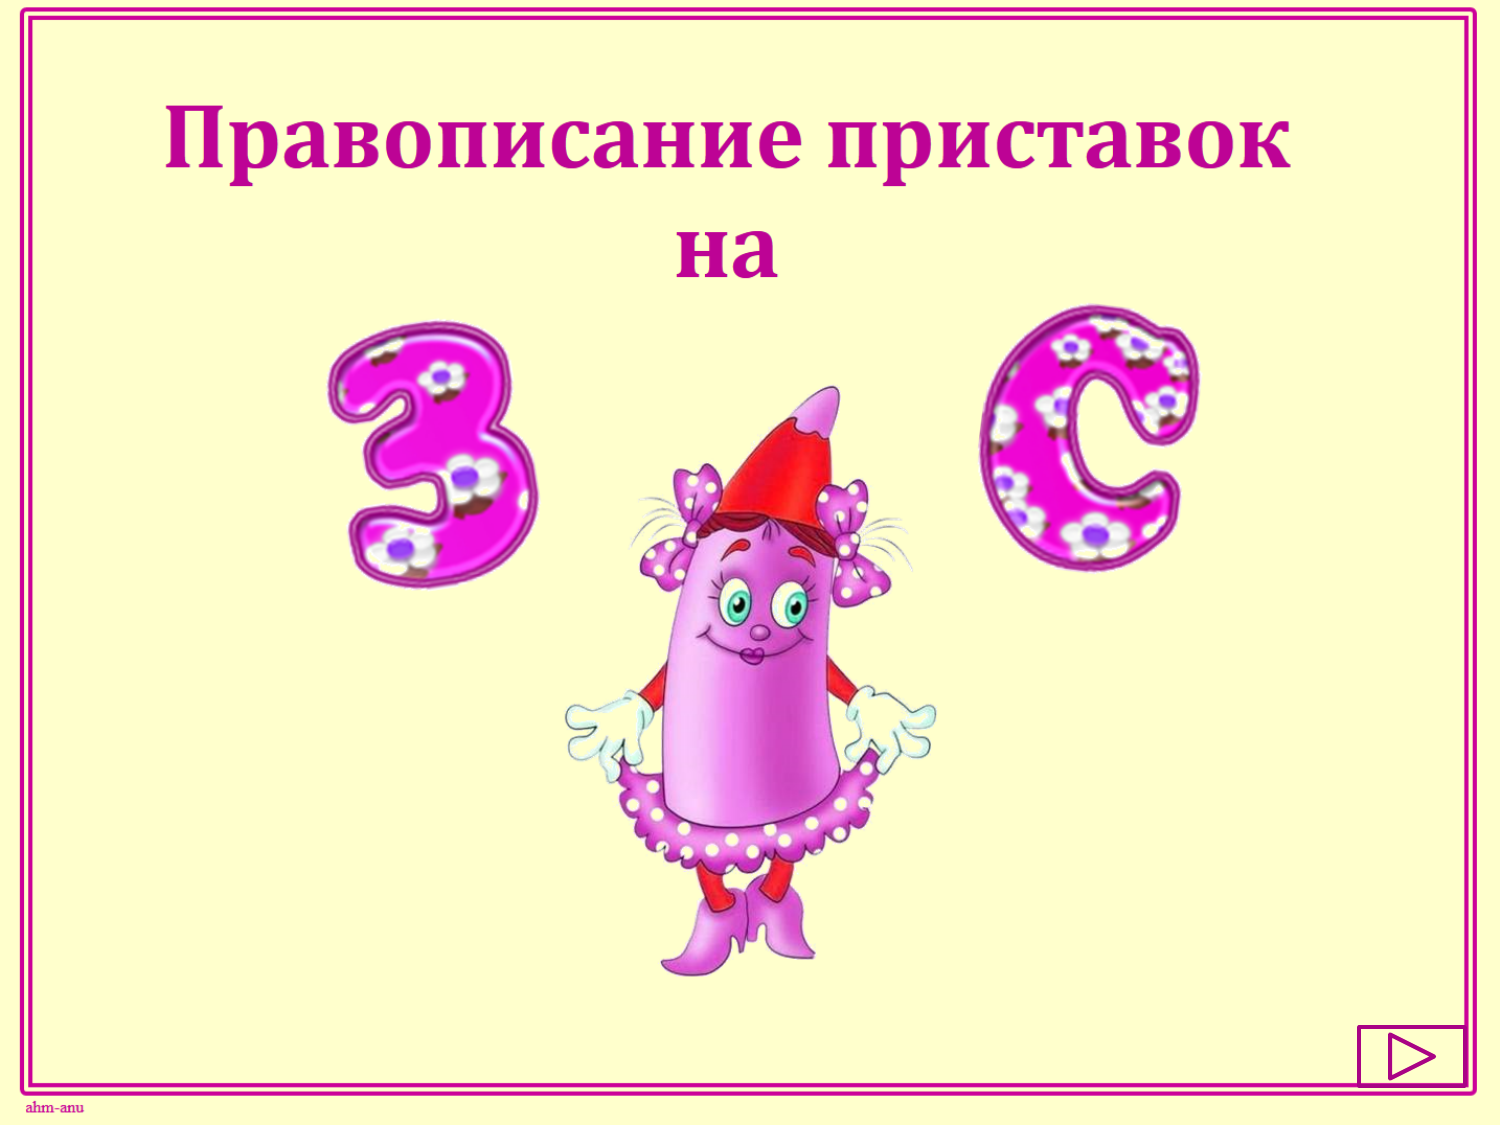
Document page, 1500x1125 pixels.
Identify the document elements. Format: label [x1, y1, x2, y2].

picture [0, 0, 1500, 1125]
text_box [1357, 1025, 1467, 1088]
